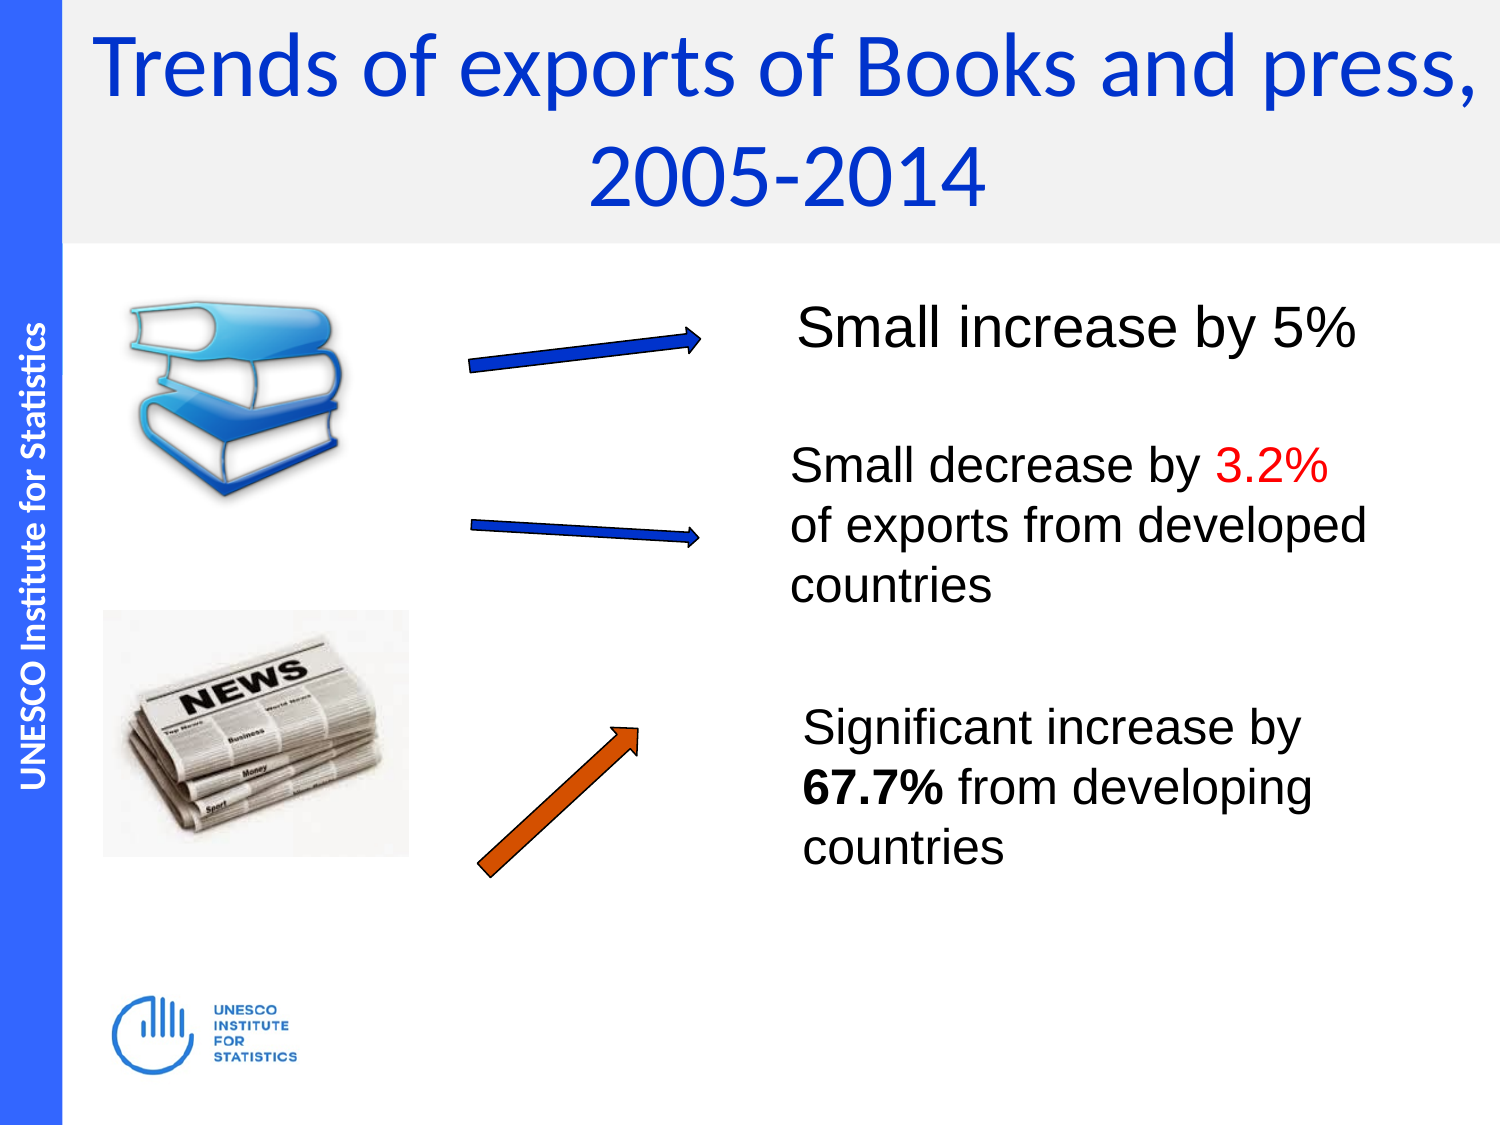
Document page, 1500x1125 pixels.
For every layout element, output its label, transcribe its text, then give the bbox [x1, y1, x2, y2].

text_box [477, 727, 638, 878]
text_box [471, 519, 699, 548]
text_box Small decrease by 3.2% of exports from developed countries [774, 424, 1400, 638]
text_box [468, 327, 701, 373]
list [80, 261, 394, 538]
title Trends of exports of Books and press, 2005-2014 [75, 45, 1500, 233]
picture [70, 964, 338, 1106]
picture [103, 610, 409, 857]
text_box Significant increase by 67.7% from developing countries [787, 687, 1388, 883]
text_box Small increase by 5% [781, 281, 1500, 367]
